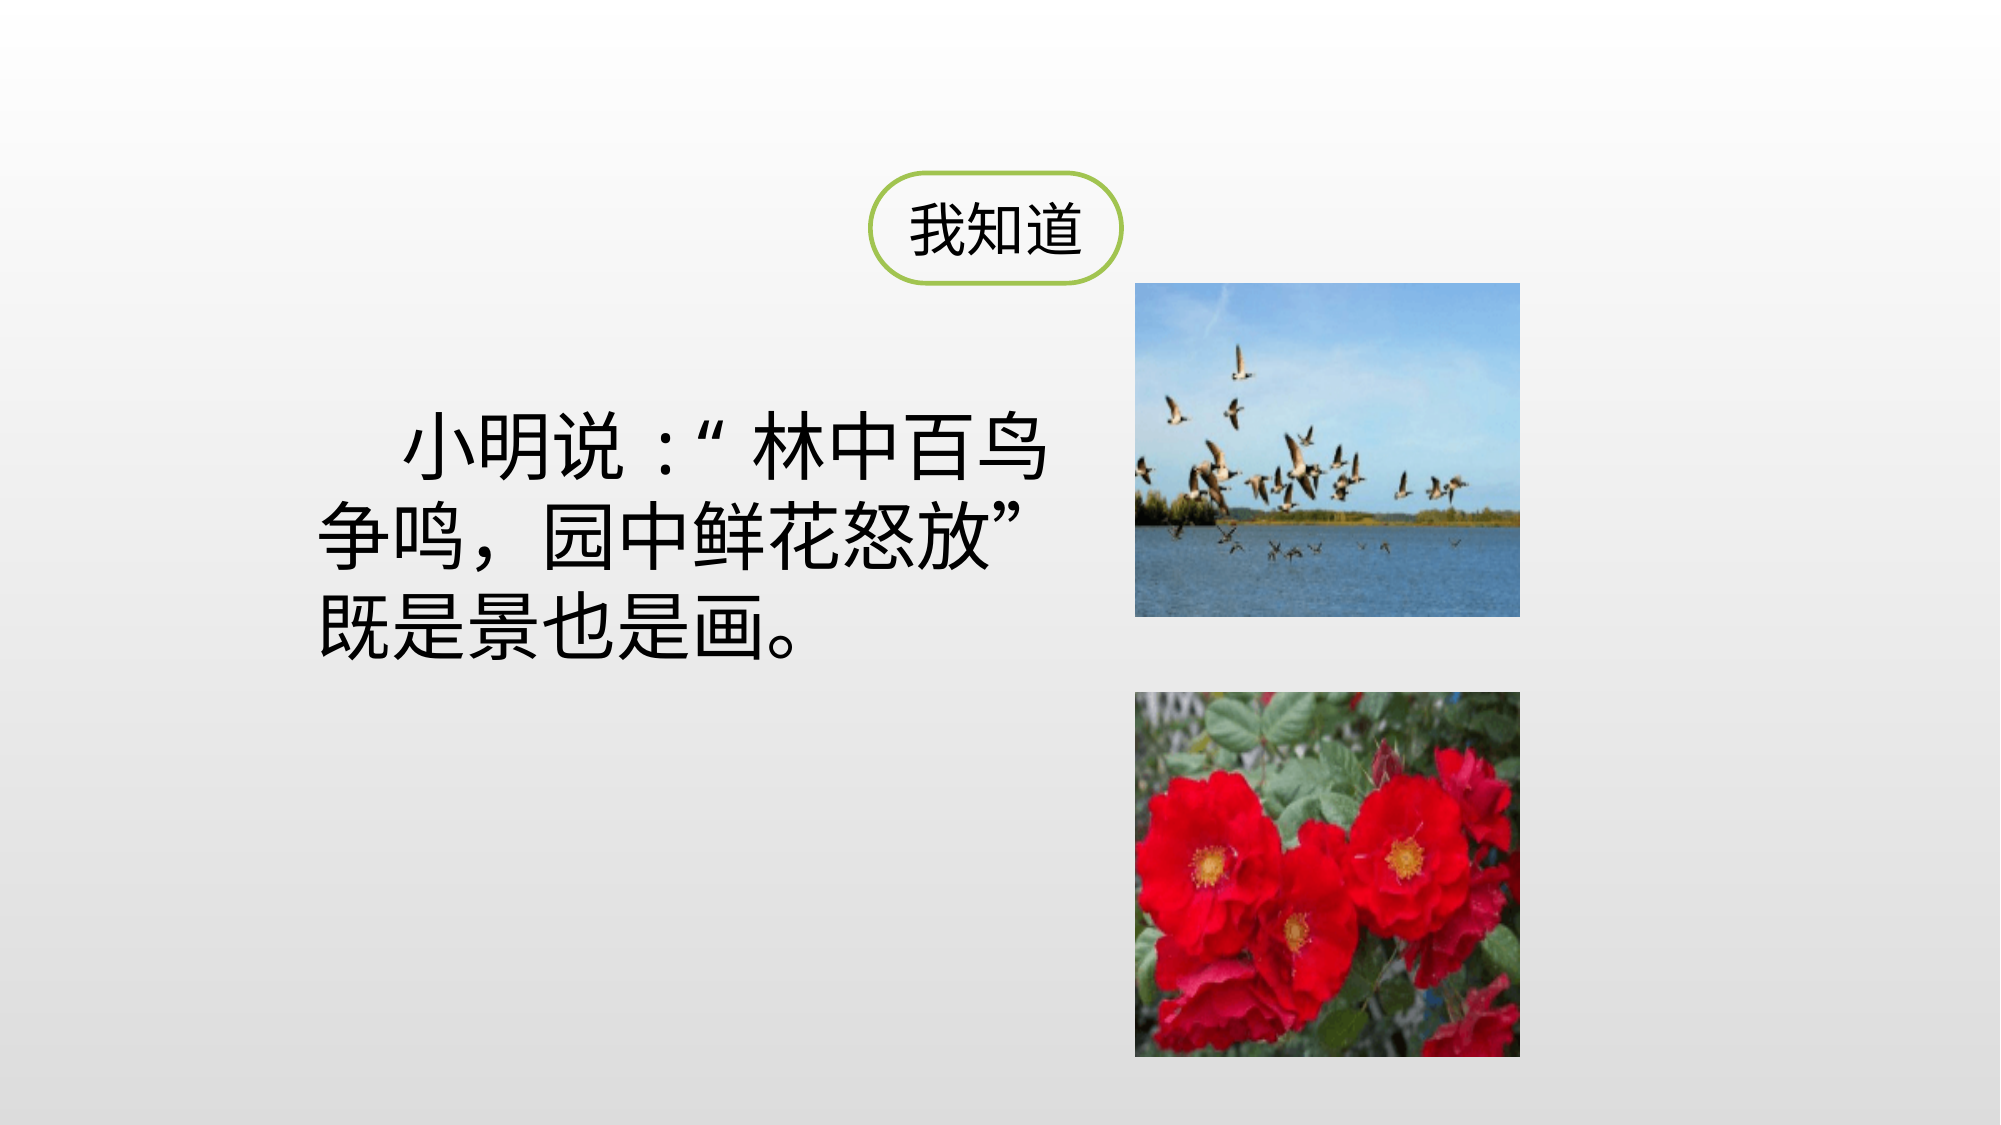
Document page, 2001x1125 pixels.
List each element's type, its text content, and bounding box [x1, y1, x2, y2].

picture [1135, 692, 1520, 1057]
text_box 小明说:“林中百鸟争鸣，园中鲜花怒放”既是景也是画。 [301, 392, 1118, 678]
text_box 我知道 [869, 171, 1123, 285]
picture [1135, 283, 1520, 617]
